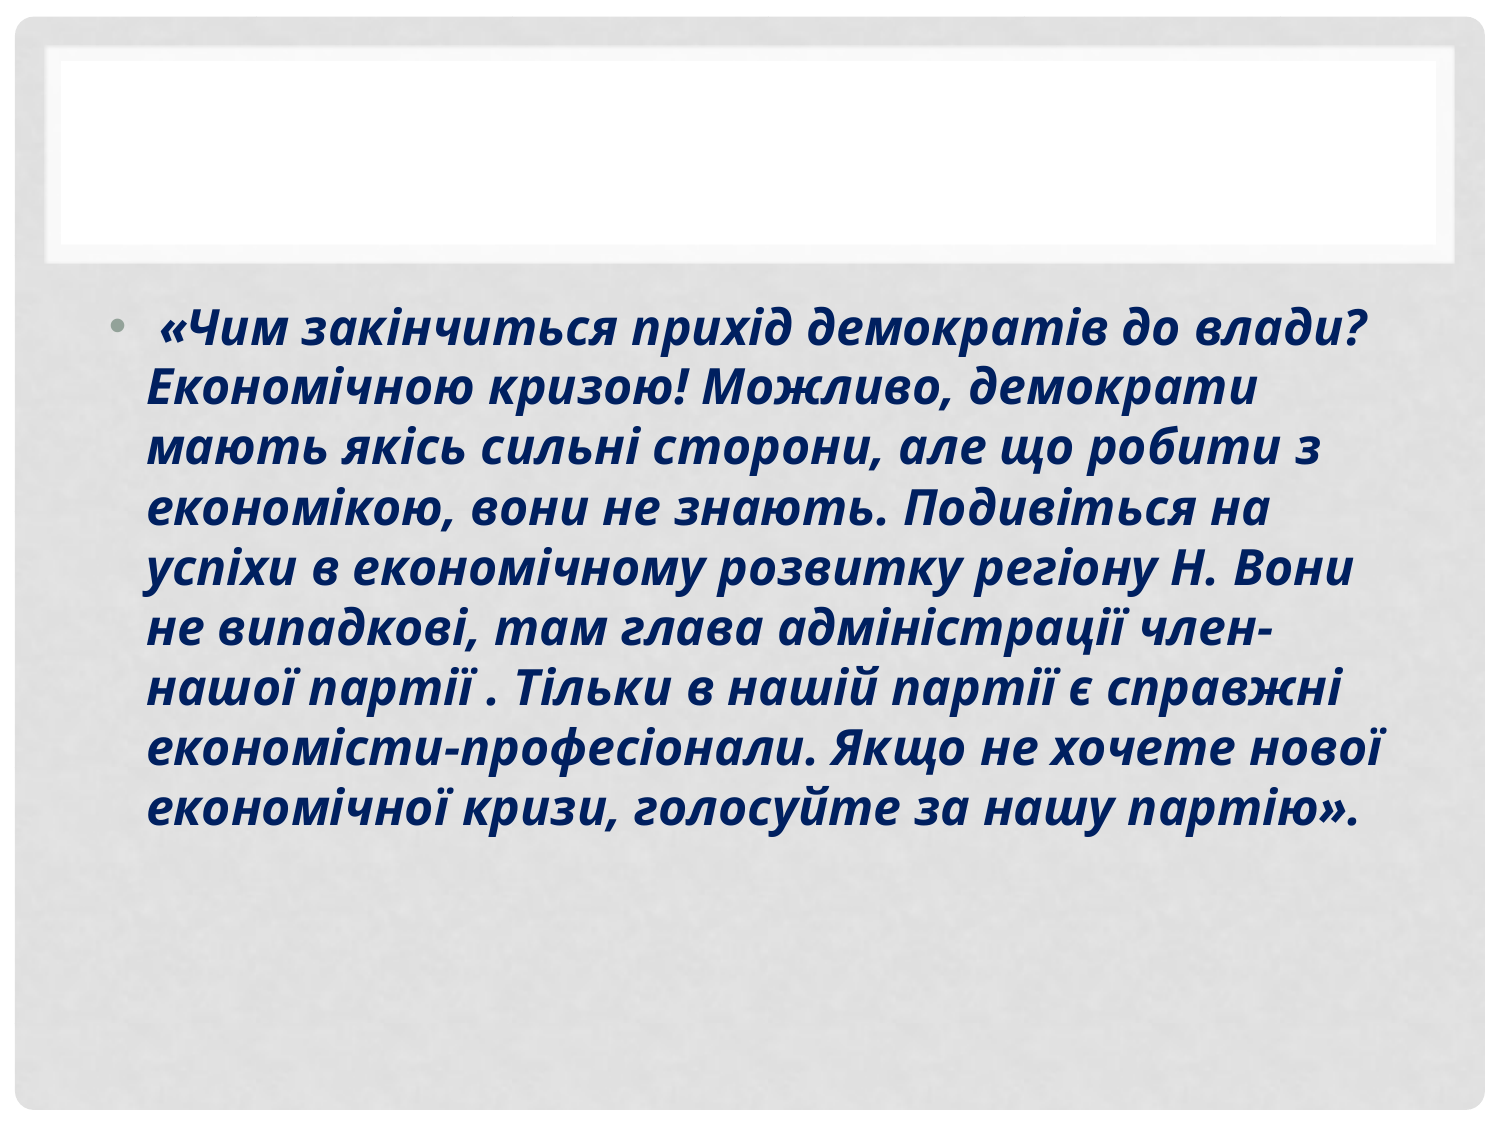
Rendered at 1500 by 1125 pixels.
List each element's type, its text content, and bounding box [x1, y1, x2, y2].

list «Чим закінчиться прихід демократів до влади? Економічною кризою! Можливо, демократи мають якісь сильні сторони, але що робити з економікою, вони не знають. Подивіться на успіхи в економічному розвитку регіону Н. Вони не випадкові, там глава адміністрації член-нашої партії . Тільки в нашій партії є справжні економісти-професіонали. Якщо не хочете нової економічної кризи, голосуйте за нашу партію». [75, 287, 1425, 1005]
